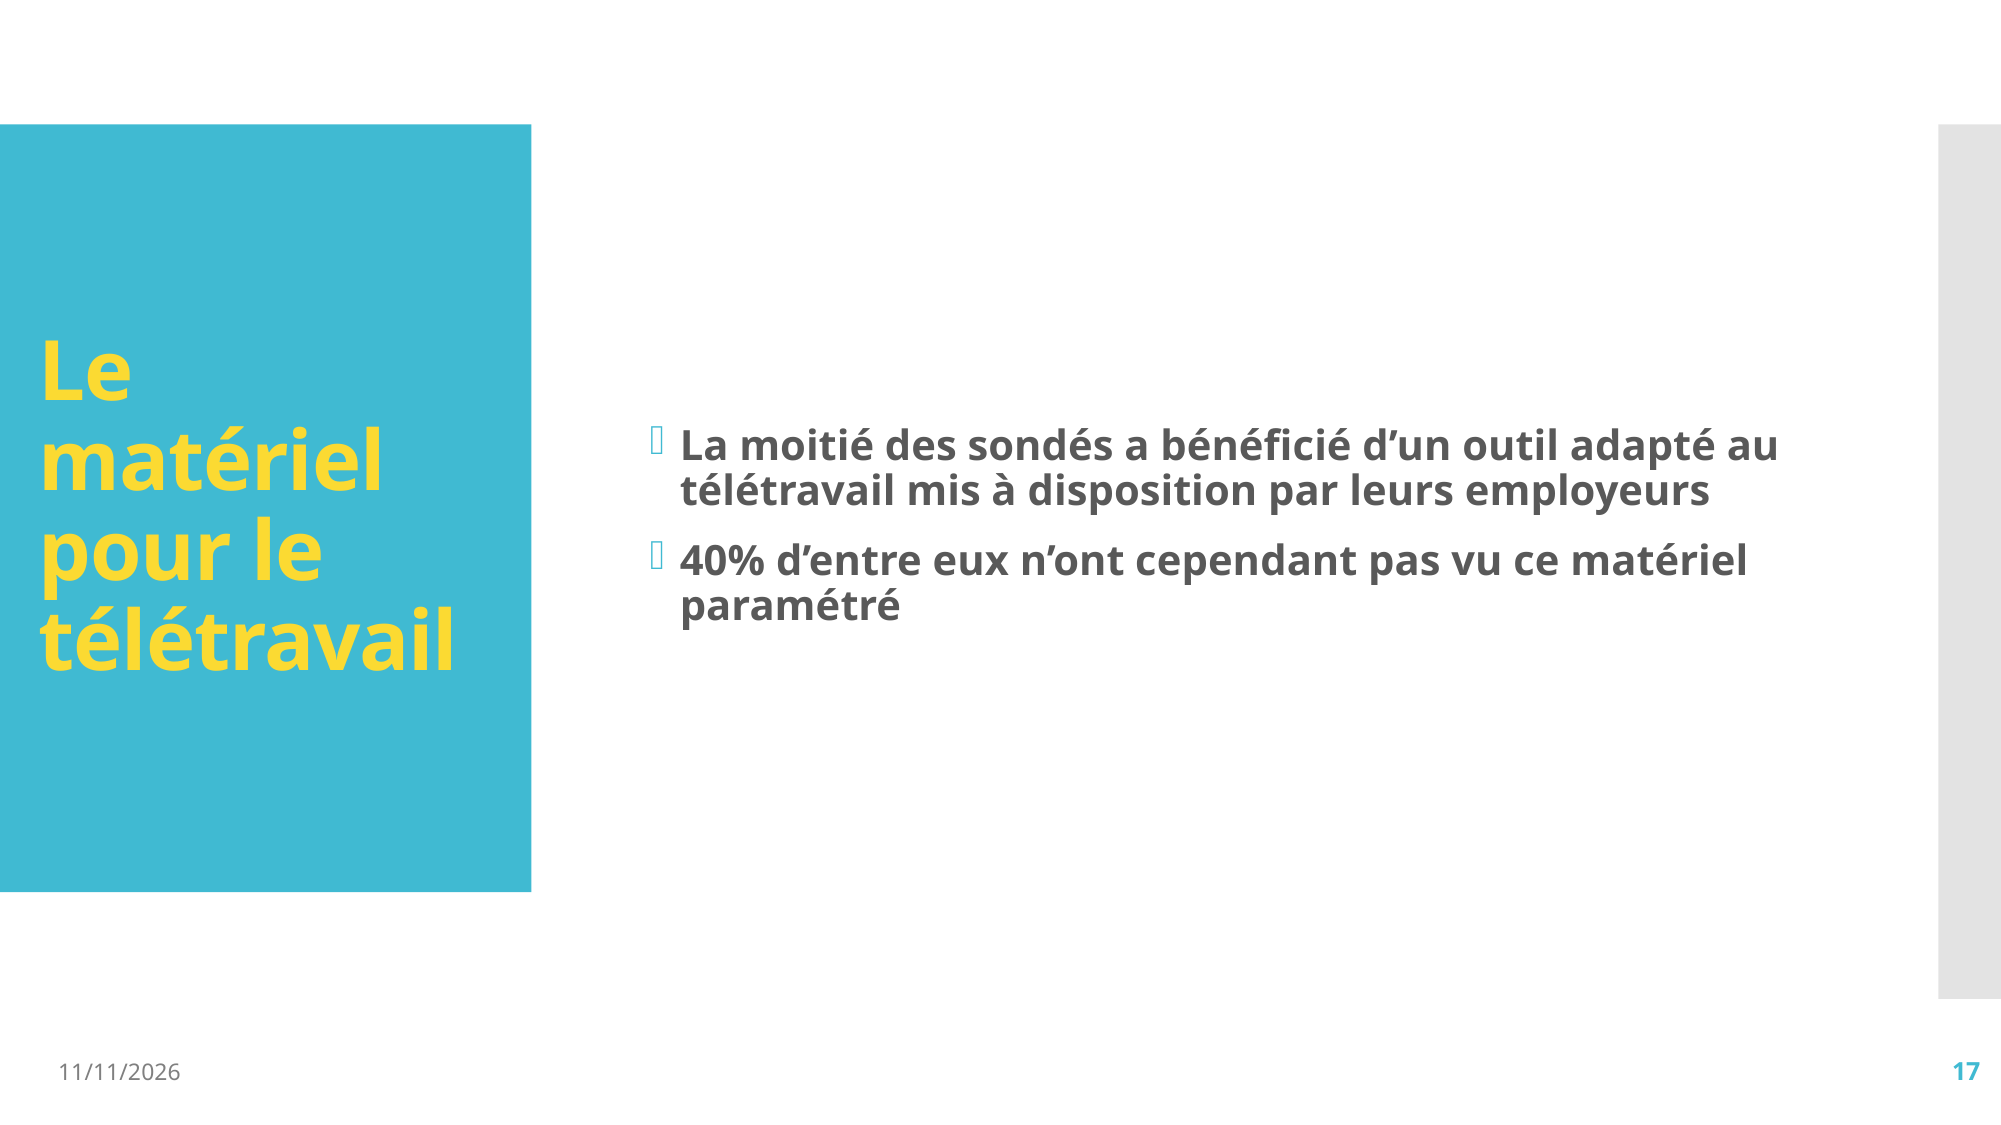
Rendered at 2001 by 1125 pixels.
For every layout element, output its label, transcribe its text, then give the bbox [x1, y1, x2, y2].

list La moitié des sondés a bénéficié d’un outil adapté au télétravail mis à disposition par leurs employeurs 40% d’entre eux n’ont cependant pas vu ce matériel paramétré [634, 141, 1835, 982]
slide_number 17 [1744, 1042, 1996, 1103]
title Le matériel pour le télétravail [23, 130, 508, 886]
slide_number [43, 1042, 493, 1103]
